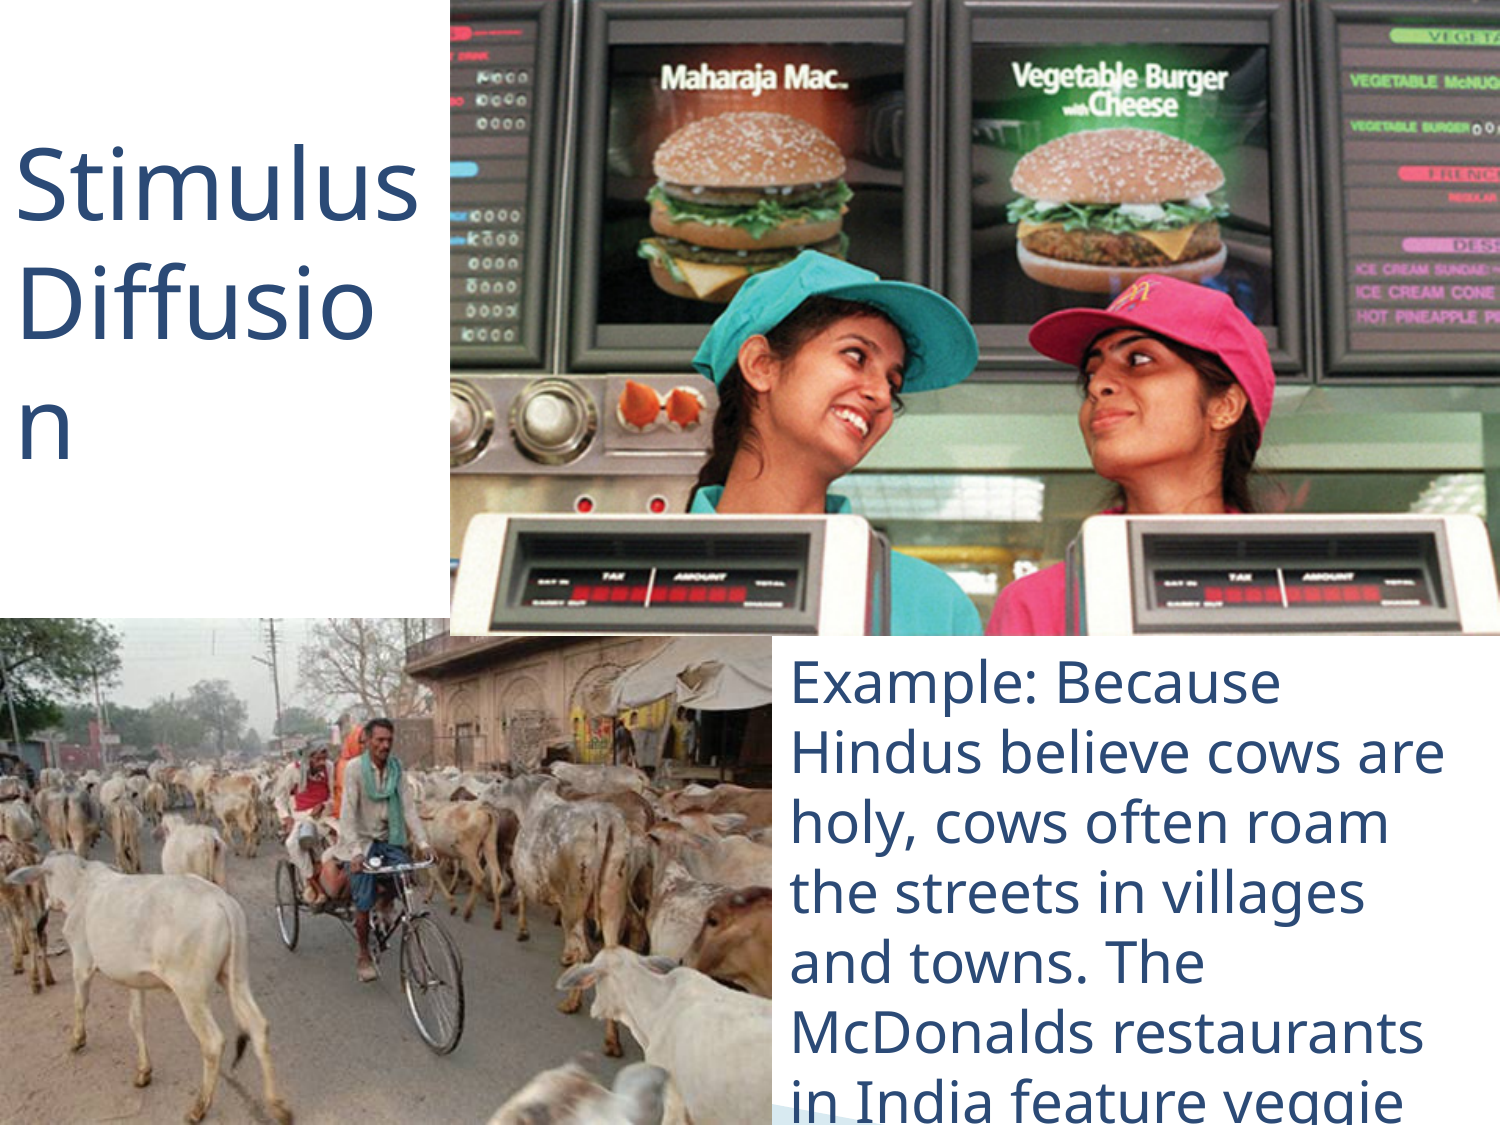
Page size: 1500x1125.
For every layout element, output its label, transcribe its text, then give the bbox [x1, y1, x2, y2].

picture [0, 0, 1500, 1125]
text_box Example: Because Hindus believe cows are holy, cows often roam the streets in villages and towns. The McDonalds restaurants in India feature veggie burgers. [777, 645, 1500, 1125]
text_box Stimulus Diffusion [0, 112, 443, 488]
